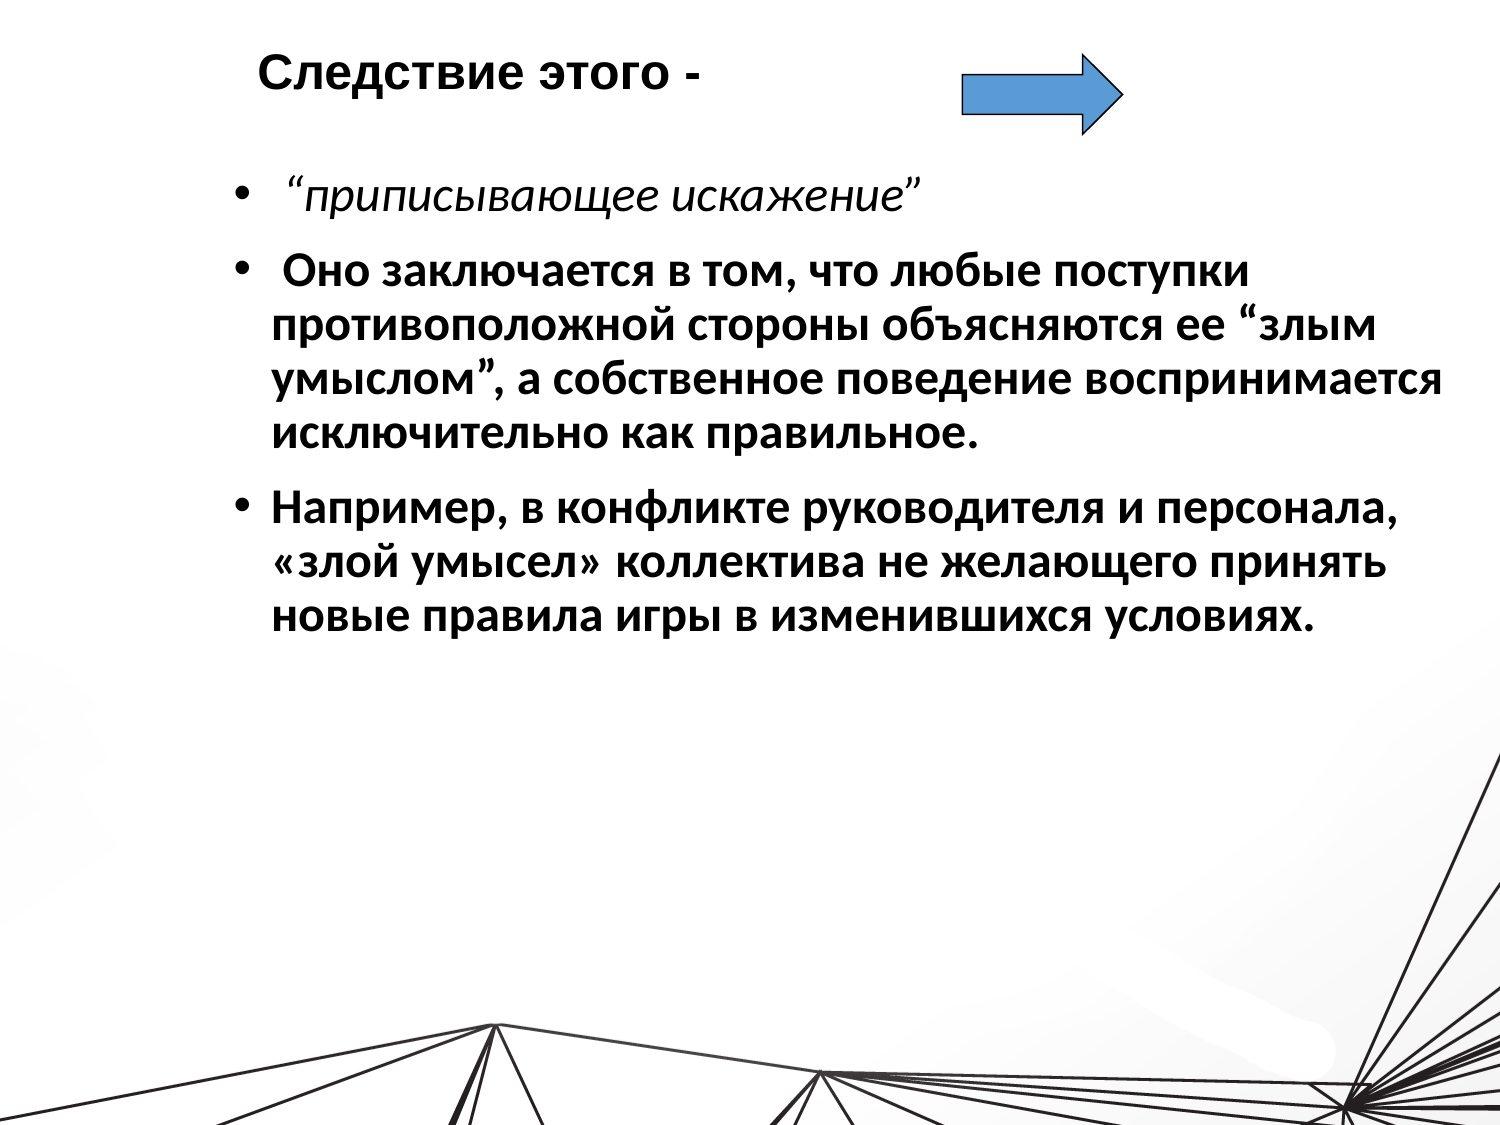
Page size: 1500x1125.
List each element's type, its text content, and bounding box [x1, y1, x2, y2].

text_box [962, 54, 1123, 135]
picture [0, 0, 1500, 1125]
list “приписывающее искажение” Оно заключается в том, что любые поступки противоположной стороны объясняются ее “злым умыслом”, а собственное поведение воспринимается исключительно как правильное. Например, в конфликте руководителя и персонала, «злой умысел» коллектива не желающего принять новые правила игры в изменившихся условиях. [218, 160, 1476, 1024]
title Следствие этого - [241, 0, 1456, 148]
